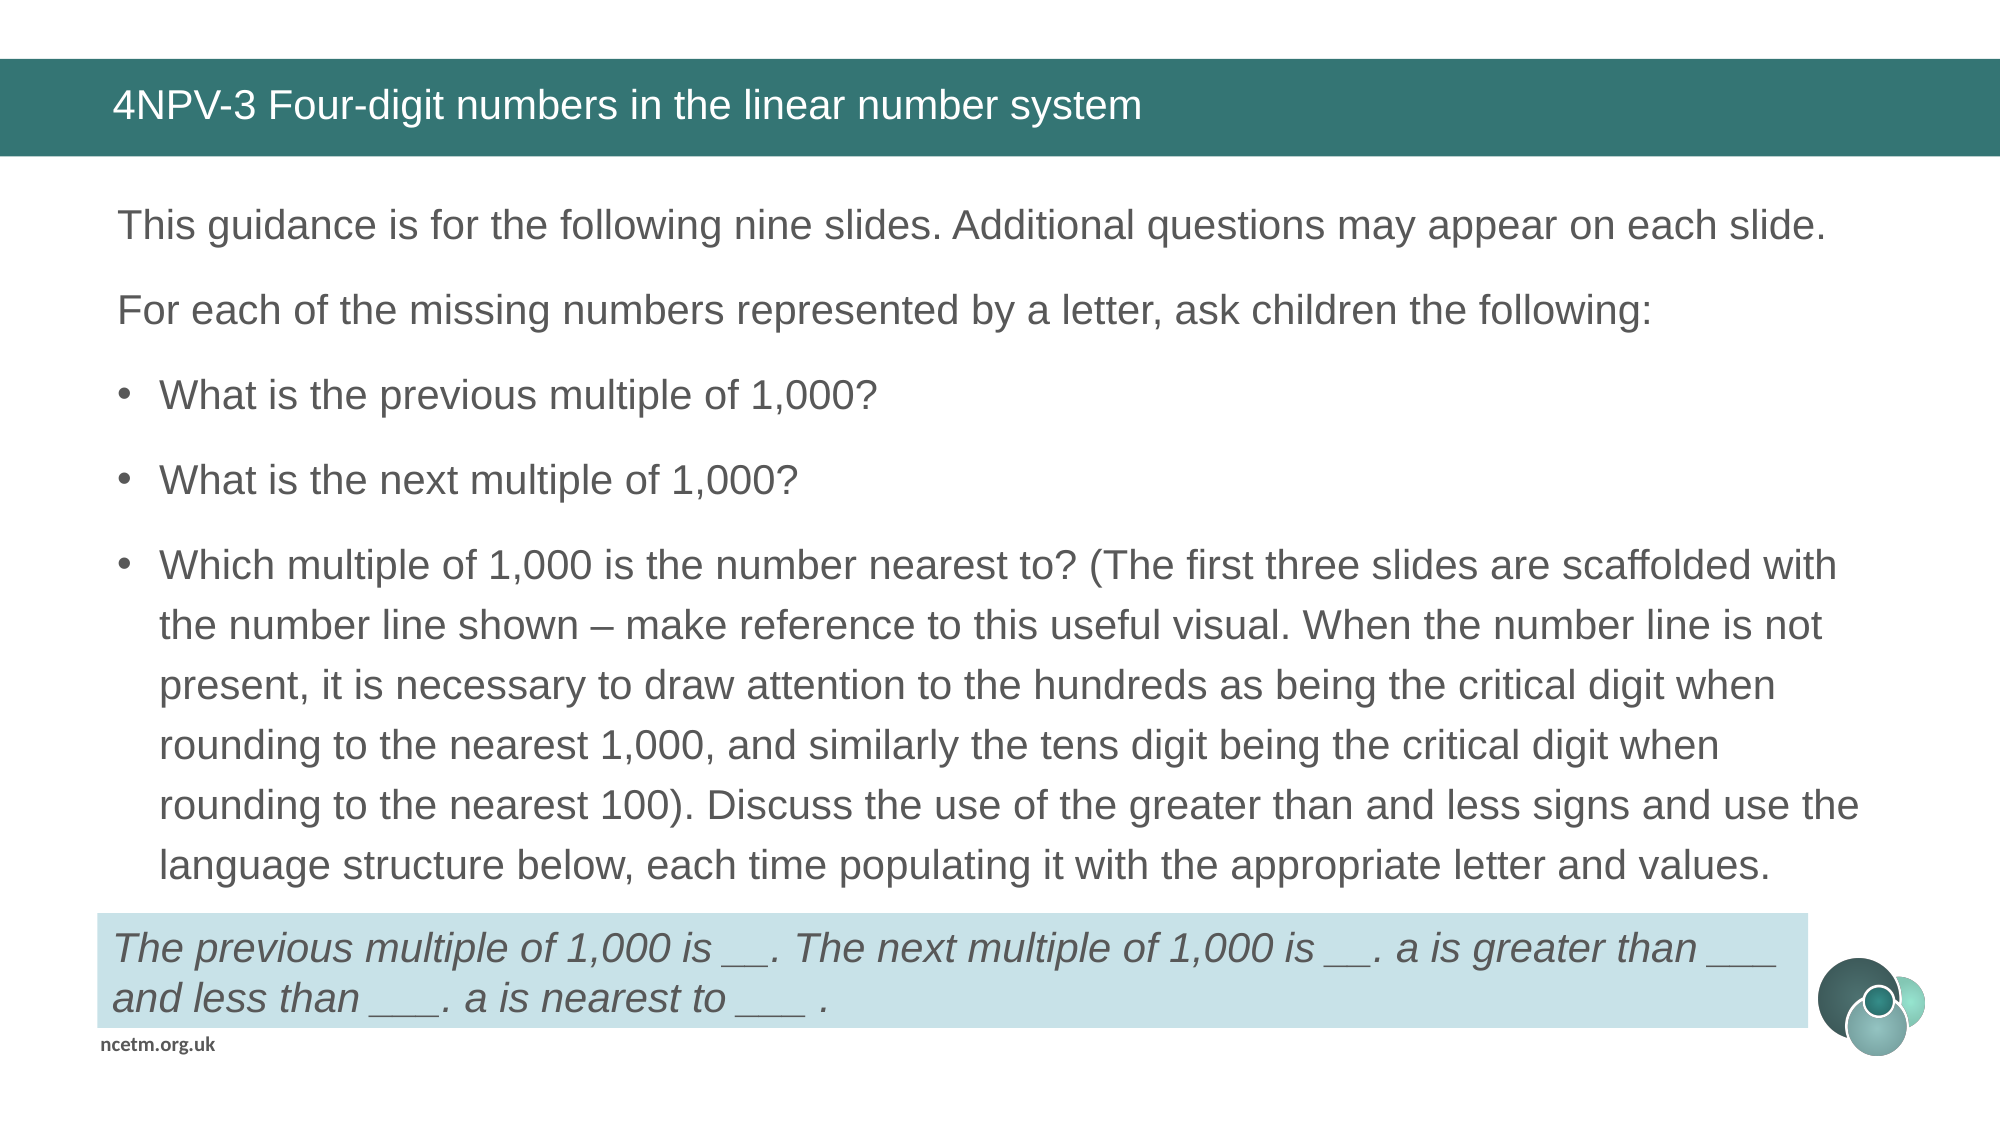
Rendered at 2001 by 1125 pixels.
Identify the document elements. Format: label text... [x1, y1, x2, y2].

text_box The previous multiple of 1,000 is __. The next multiple of 1,000 is __. a is greater than ___ and less than ___. a is nearest to ___ . [97, 913, 1809, 1028]
text_box This guidance is for the following nine slides. Additional questions may appear on each slide. For each of the missing numbers represented by a letter, ask children the following: What is the previous multiple of 1,000? What is the next multiple of 1,000? Which multiple of 1,000 is the number nearest to? (The first three slides are scaffolded with the number line shown – make reference to this useful visual. When the number line is not present, it is necessary to draw attention to the hundreds as being the critical digit when rounding to the nearest 1,000, and similarly the tens digit being the critical digit when rounding to the nearest 100). Discuss the use of the greater than and less signs and use the language structure below, each time populating it with the appropriate letter and values. [102, 180, 1900, 879]
picture [1818, 958, 1925, 1056]
title 4NPV-3 Four-digit numbers in the linear number system [97, 76, 1945, 147]
